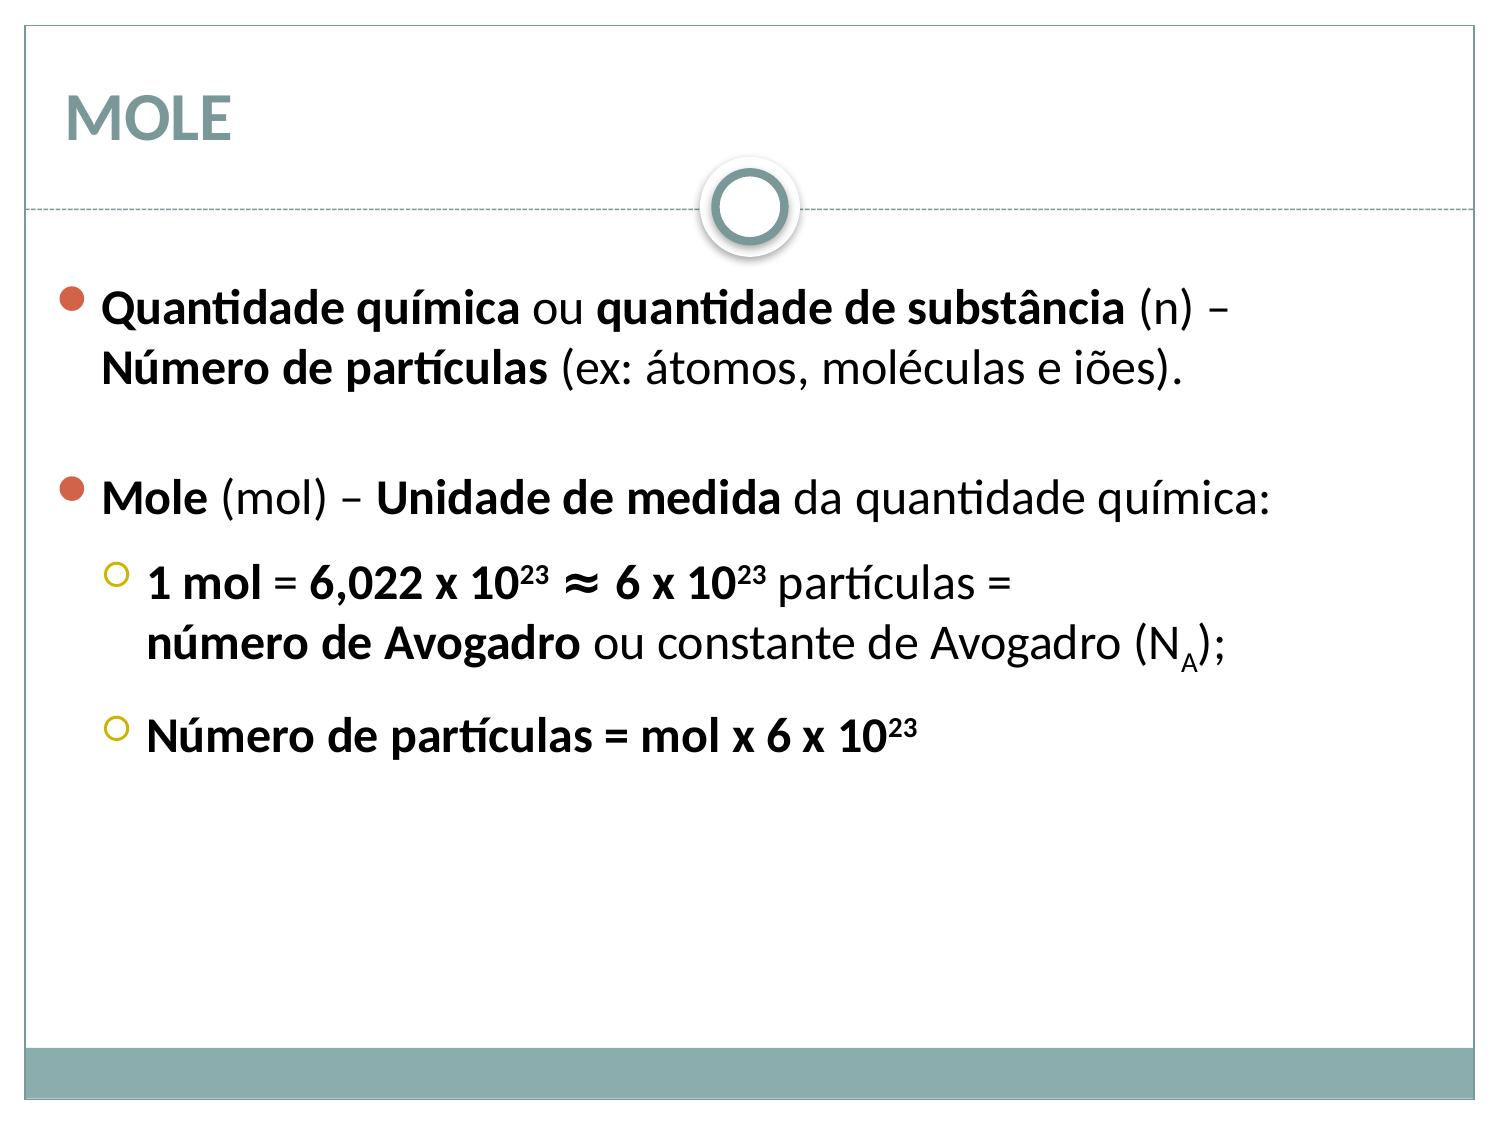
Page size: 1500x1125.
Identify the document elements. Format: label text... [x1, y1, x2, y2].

title MOLE [49, 37, 1450, 162]
text_box Quantidade química ou quantidade de substância (n) – Número de partículas (ex: átomos, moléculas e iões). Mole (mol) – Unidade de medida da quantidade química: 1 mol = 6,022 x 1023 ≈ 6 x 1023 partículas = número de Avogadro ou constante de Avogadro (NA); Número de partículas = mol x 6 x 1023 [41, 267, 1471, 1012]
